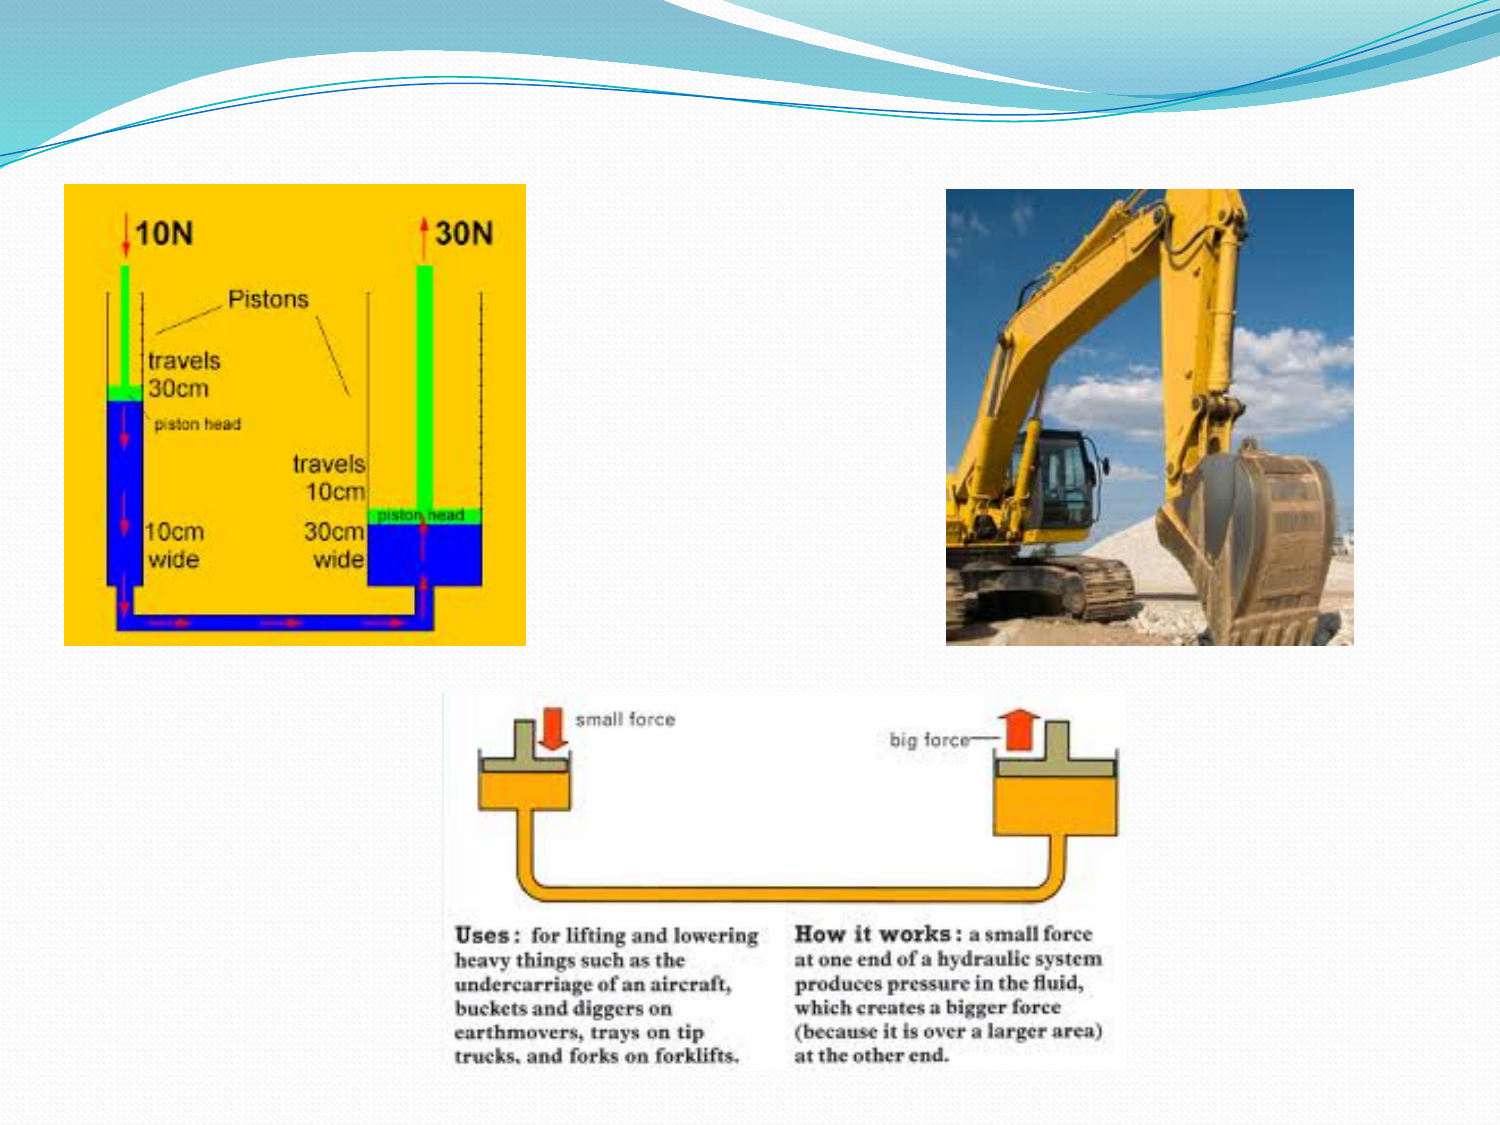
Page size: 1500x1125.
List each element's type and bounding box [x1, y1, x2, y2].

picture [64, 184, 526, 646]
picture [442, 692, 1127, 1071]
picture [946, 189, 1354, 646]
